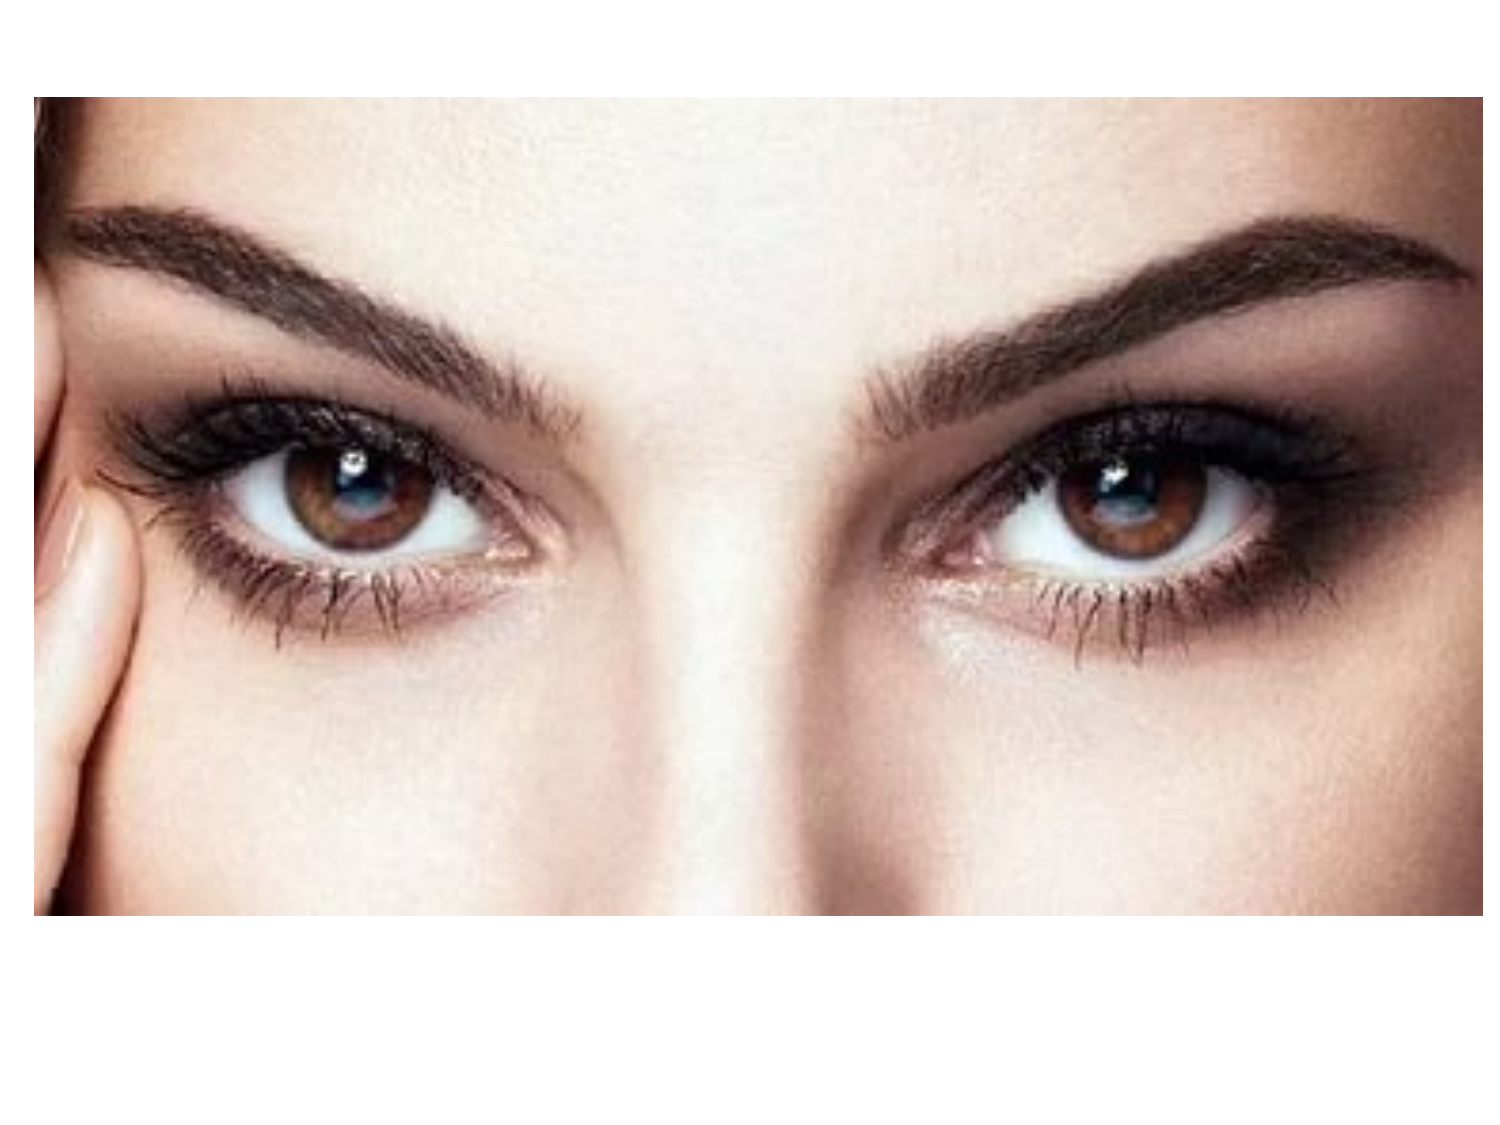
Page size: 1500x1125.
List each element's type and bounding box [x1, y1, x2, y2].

picture [33, 97, 1483, 916]
